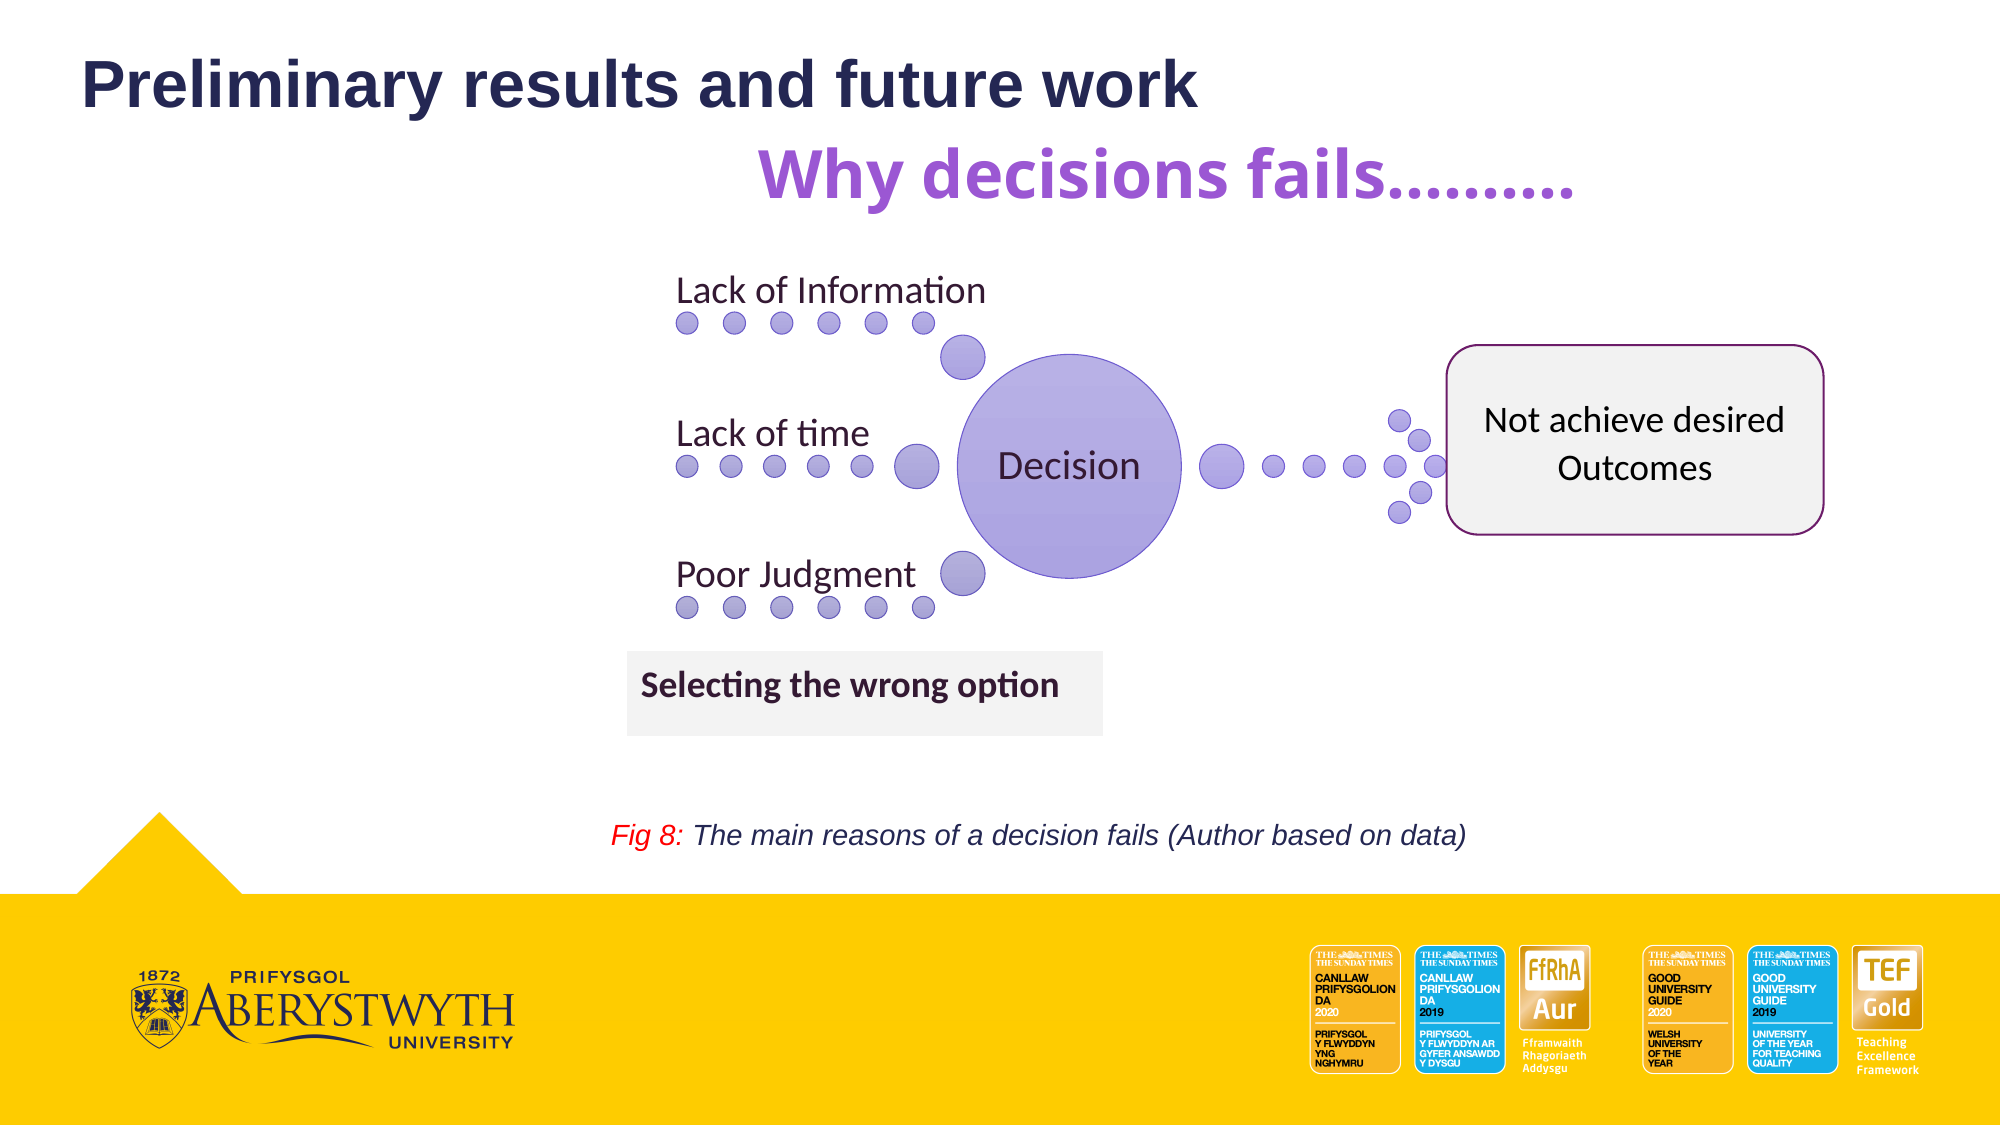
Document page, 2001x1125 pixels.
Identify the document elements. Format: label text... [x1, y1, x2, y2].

text_box [676, 456, 699, 478]
text_box [723, 312, 746, 335]
text_box [817, 597, 841, 619]
text_box Lack of Information [675, 254, 1010, 312]
text_box [723, 597, 746, 619]
text_box [1262, 455, 1285, 478]
text_box [1408, 429, 1431, 452]
text_box Not achieve desired Outcomes [1446, 345, 1824, 535]
text_box Selecting the wrong option [626, 649, 1104, 737]
text_box [770, 597, 793, 619]
text_box Why decisions fails………. [743, 124, 1829, 220]
text_box [1303, 455, 1326, 478]
text_box [894, 444, 939, 489]
text_box Preliminary results and future work [66, 22, 1303, 129]
text_box [807, 456, 830, 478]
text_box [676, 312, 699, 335]
text_box [676, 597, 699, 619]
text_box [770, 312, 793, 335]
text_box [940, 551, 986, 596]
text_box [865, 597, 888, 619]
text_box [1388, 501, 1411, 524]
text_box [817, 312, 841, 335]
text_box [720, 456, 743, 478]
text_box [912, 312, 935, 335]
text_box [1343, 455, 1366, 478]
text_box [1384, 455, 1407, 478]
text_box [865, 312, 888, 335]
text_box [1409, 481, 1432, 504]
picture [0, 812, 2000, 1125]
text_box [912, 597, 935, 619]
text_box [1199, 444, 1244, 489]
text_box Poor Judgment [675, 539, 936, 597]
text_box [1424, 455, 1446, 478]
text_box [850, 456, 874, 478]
text_box [1388, 409, 1411, 432]
text_box [940, 335, 986, 380]
text_box [763, 456, 786, 478]
text_box Decision [957, 354, 1182, 579]
text_box Lack of time [675, 398, 873, 456]
